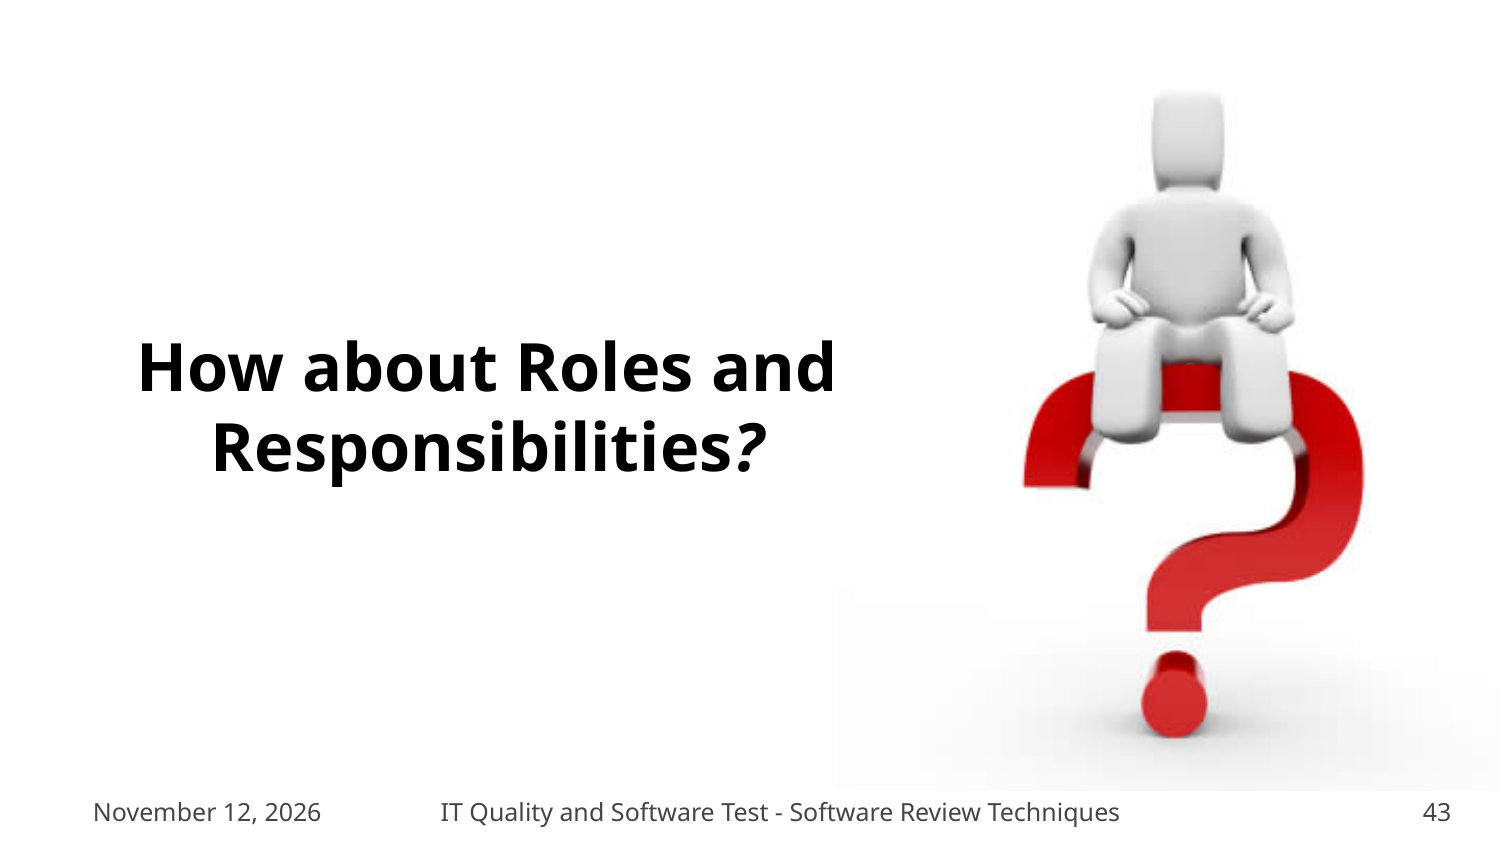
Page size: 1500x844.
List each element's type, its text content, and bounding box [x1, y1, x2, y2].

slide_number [75, 796, 425, 831]
text_box How about Roles and Responsibilities? [112, 317, 831, 493]
picture [837, 21, 1500, 791]
slide_number 43 [1345, 799, 1467, 831]
footer IT Quality and Software Test - Software Review Techniques [433, 796, 1337, 831]
